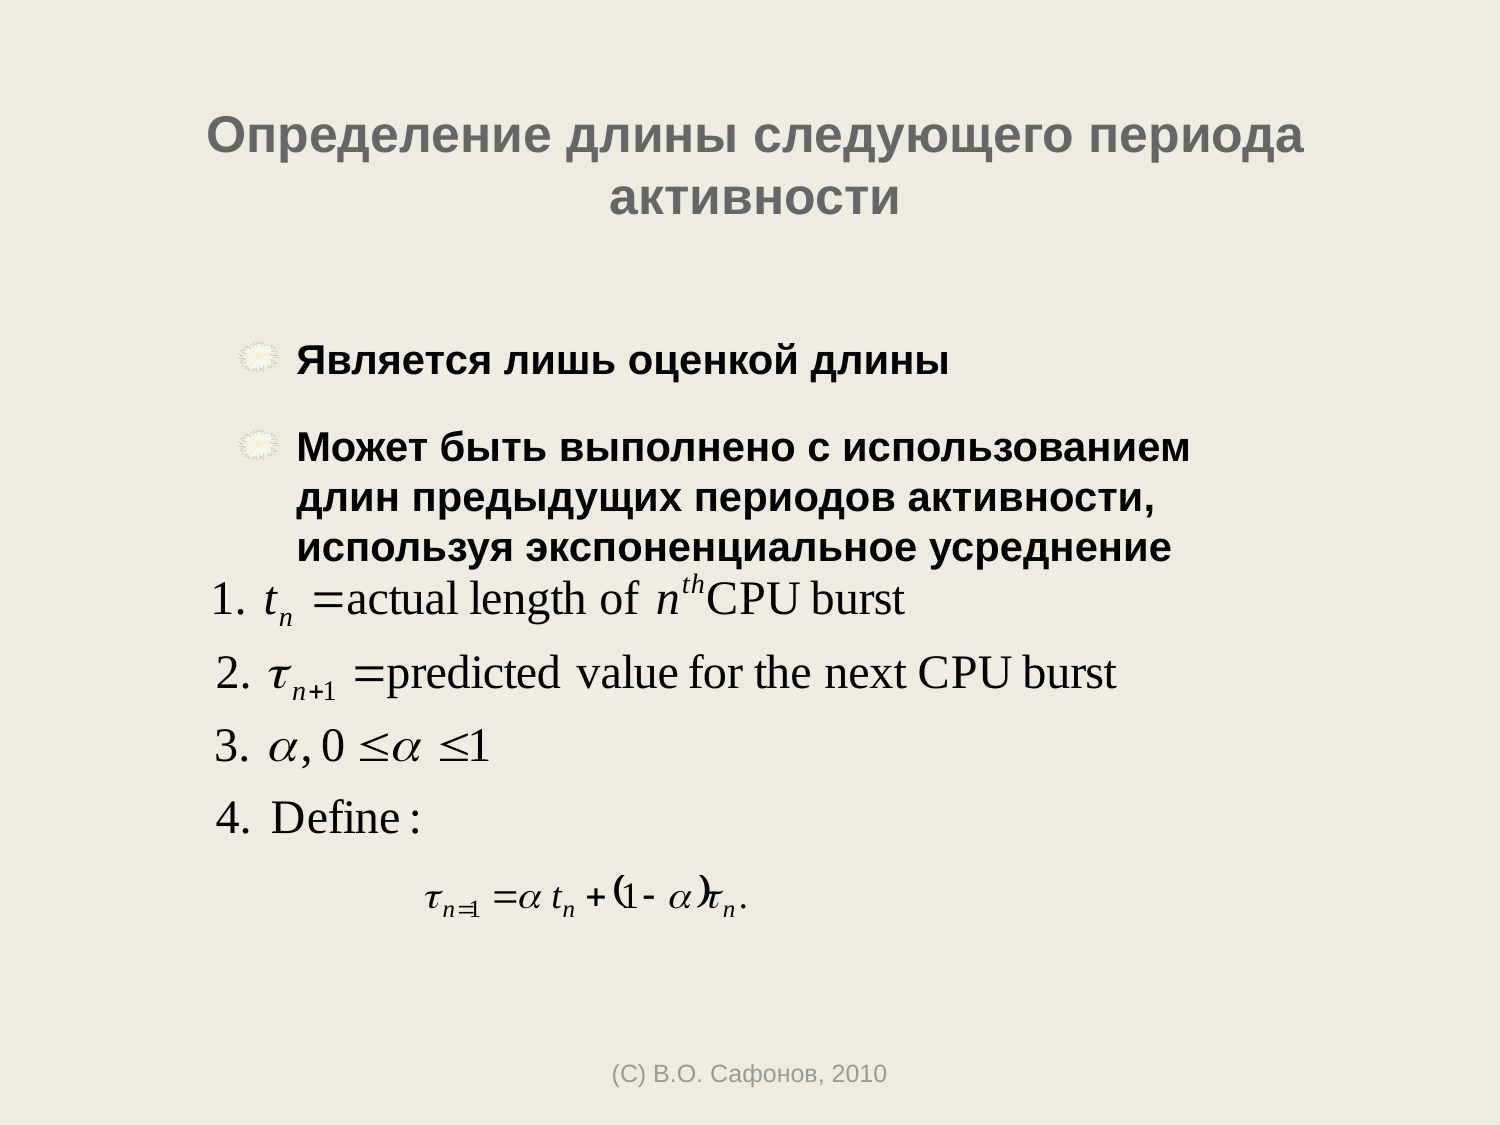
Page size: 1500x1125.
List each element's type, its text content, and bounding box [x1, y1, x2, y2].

picture [238, 430, 279, 460]
title Определение длины следующего периода активности [111, 92, 1401, 233]
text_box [422, 874, 751, 923]
footer (C) В.О. Сафонов, 2010 [512, 1042, 988, 1103]
list Является лишь оценкой длины Может быть выполнено с использованием длин предыдущих периодов активности, используя экспоненциальное усреднение [223, 324, 1276, 1005]
picture [238, 342, 279, 372]
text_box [208, 562, 1129, 844]
